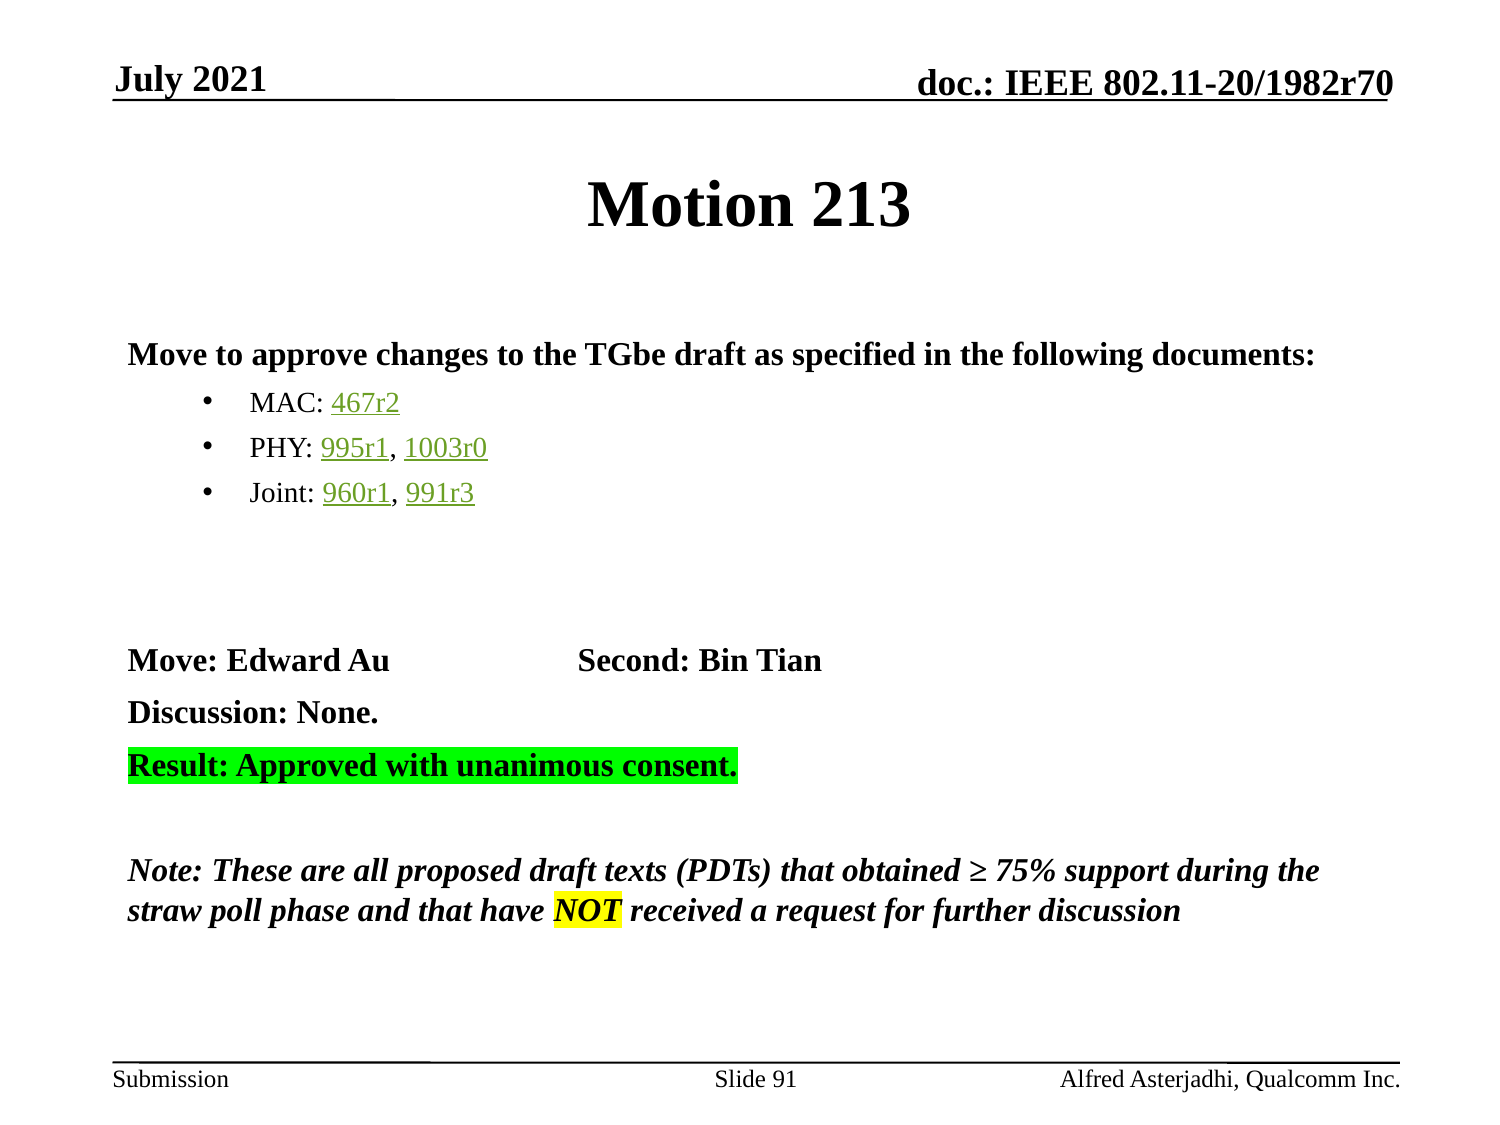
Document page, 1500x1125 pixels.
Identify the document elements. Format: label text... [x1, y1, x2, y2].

footer Alfred Asterjadhi, Qualcomm Inc. [878, 1061, 1402, 1093]
list Move to approve changes to the TGbe draft as specified in the following documents: MAC: 467r2 PHY: 995r1, 1003r0 Joint: 960r1, 991r3 Move: Edward Au Second: Bin Tian Discussion: None. Result: Approved with unanimous consent. Note: These are all proposed draft texts (PDTs) that obtained ≥ 75% support during the straw poll phase and that have NOT received a request for further discussion [112, 324, 1388, 1000]
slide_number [114, 54, 423, 100]
title Motion 213 [112, 112, 1388, 288]
slide_number Slide 91 [712, 1061, 800, 1123]
